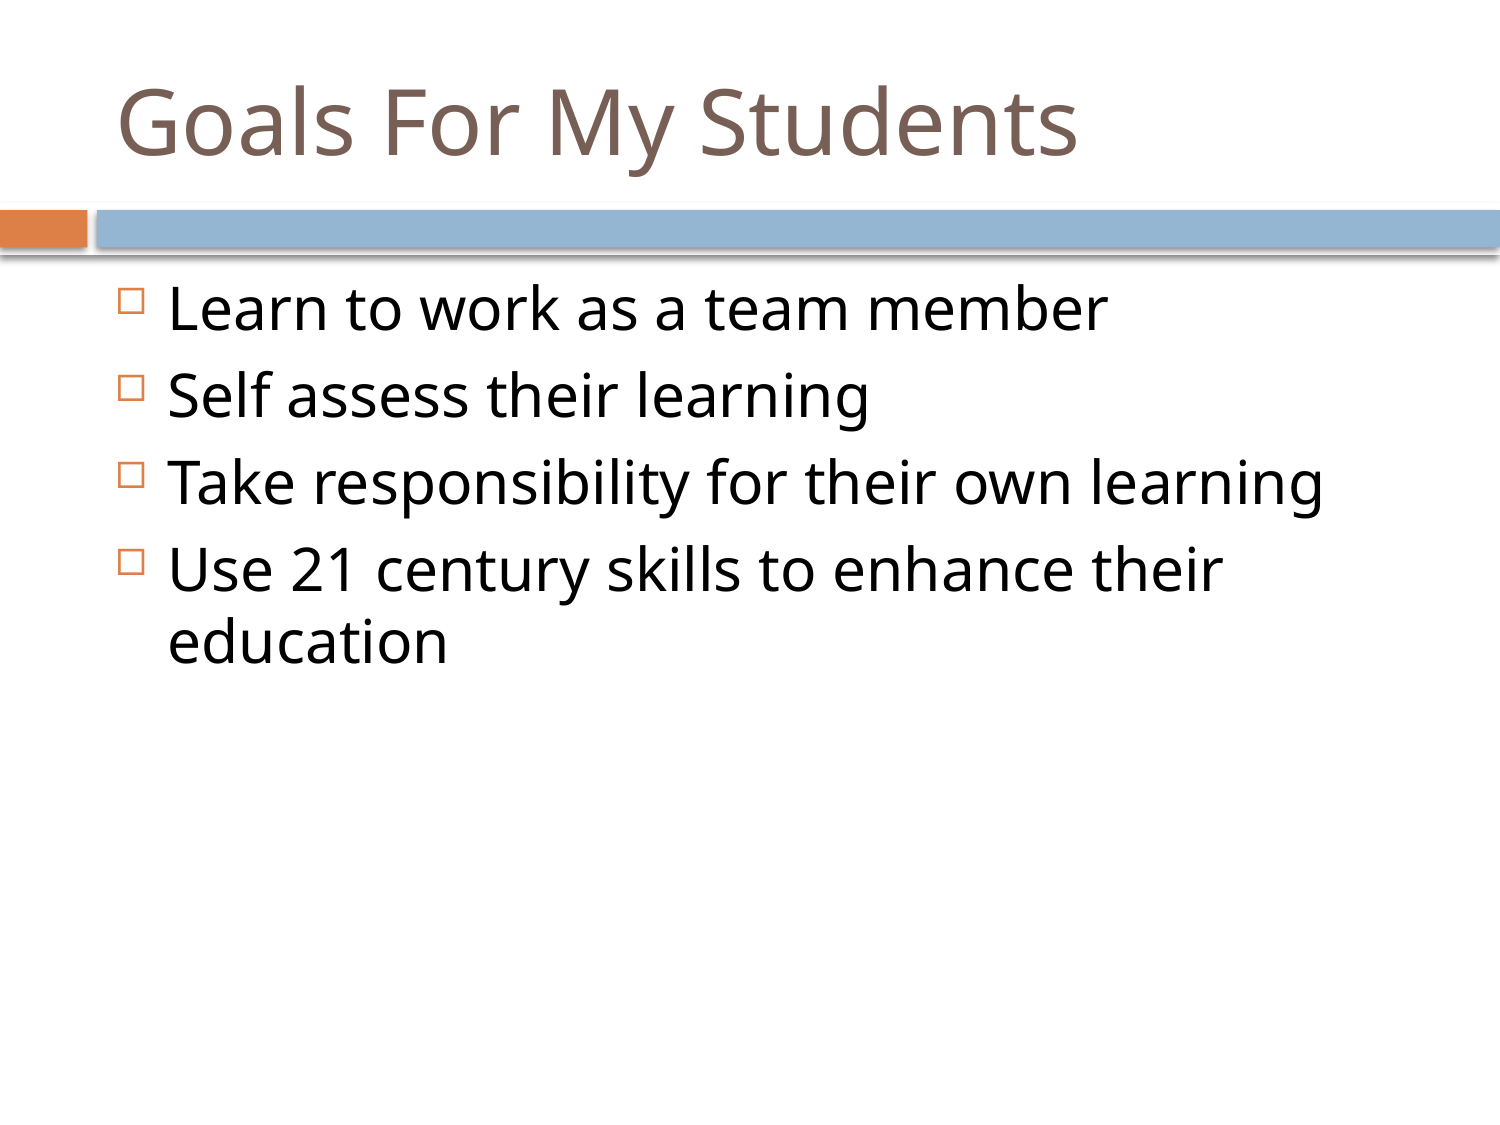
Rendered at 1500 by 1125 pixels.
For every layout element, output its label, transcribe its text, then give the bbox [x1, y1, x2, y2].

title Goals For My Students [100, 37, 1438, 200]
list Learn to work as a team member Self assess their learning Take responsibility for their own learning Use 21 century skills to enhance their education [100, 262, 1438, 1000]
